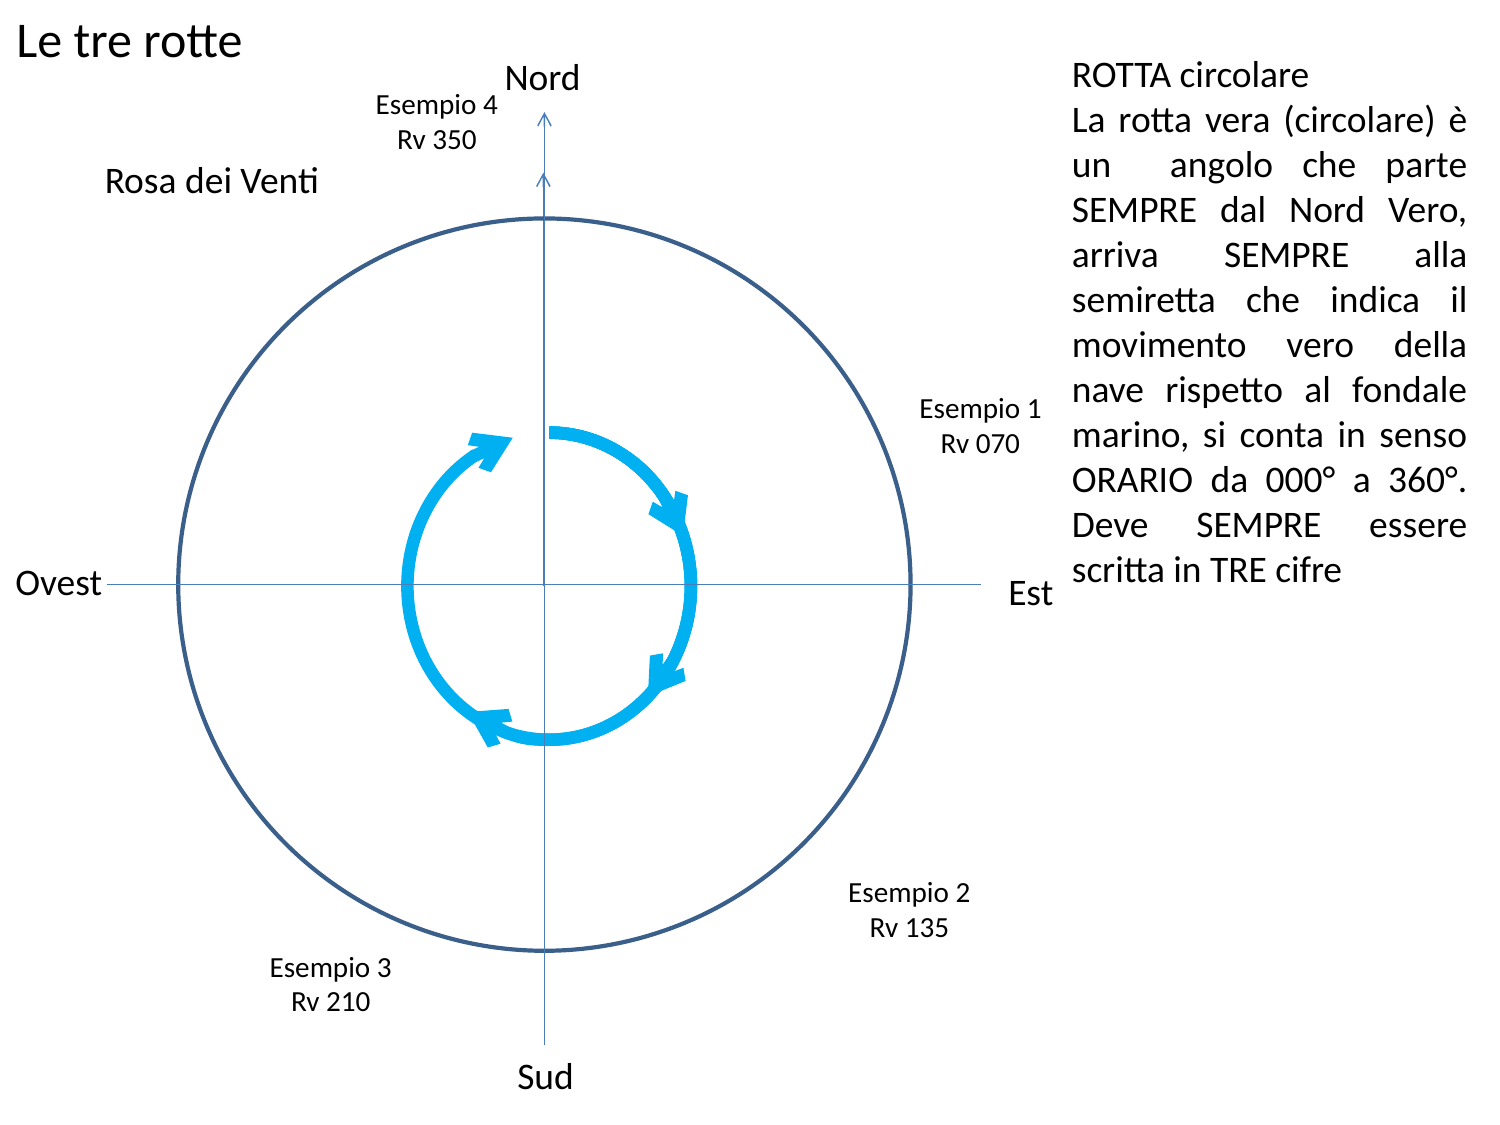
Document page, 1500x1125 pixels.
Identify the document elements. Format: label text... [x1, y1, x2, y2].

text_box Esempio 2 Rv 135 [833, 866, 986, 952]
text_box Nord [489, 45, 596, 106]
text_box [551, 593, 913, 953]
text_box Rosa dei Venti [90, 148, 335, 209]
text_box ROTTA circolare La rotta vera (circolare) è un angolo che parte SEMPRE dal Nord Vero, arriva SEMPRE alla semiretta che indica il movimento vero della nave rispetto al fondale marino, si conta in senso ORARIO da 000° a 360°. Deve SEMPRE essere scritta in TRE cifre [1057, 42, 1483, 598]
text_box [176, 216, 537, 583]
text_box Esempio 4 Rv 350 [360, 78, 513, 163]
text_box Esempio 3 Rv 210 [254, 940, 407, 1026]
text_box Sud [502, 1045, 589, 1105]
text_box [551, 216, 913, 583]
text_box Le tre rotte [1, 0, 258, 75]
text_box Ovest [0, 550, 118, 611]
text_box Esempio 1 Rv 070 [904, 382, 1057, 467]
text_box Est [993, 560, 1069, 621]
text_box [176, 593, 537, 953]
